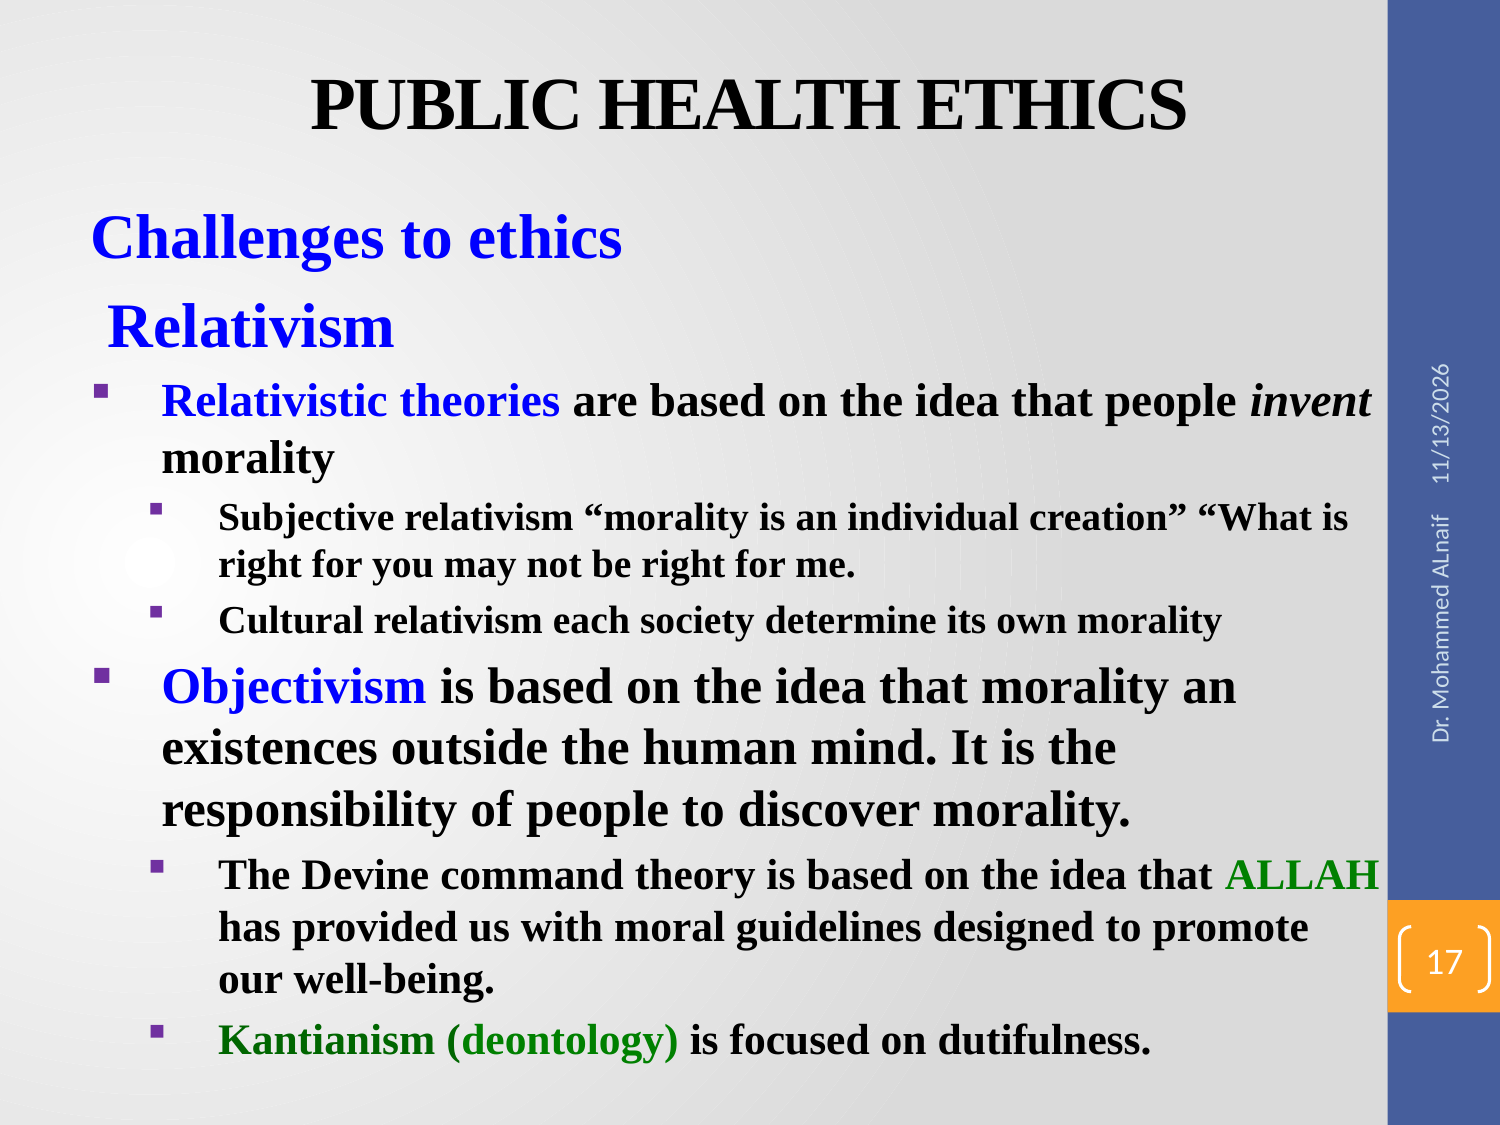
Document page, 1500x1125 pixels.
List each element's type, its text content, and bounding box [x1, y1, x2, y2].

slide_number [1408, 100, 1469, 500]
title PUBLIC HEALTH ETHICS [75, 37, 1425, 163]
list Challenges to ethics Relativism Relativistic theories are based on the idea that people invent morality Subjective relativism “morality is an individual creation” “What is right for you may not be right for me. Cultural relativism each society determine its own morality Objectivism is based on the idea that morality an existences outside the human mind. It is the responsibility of people to discover morality. The Devine command theory is based on the idea that ALLAH has provided us with moral guidelines designed to promote our well-being. Kantianism (deontology) is focused on dutifulness. [75, 187, 1400, 1075]
slide_number 17 [1400, 925, 1492, 994]
footer Dr. Mohammed ALnaif [1408, 500, 1469, 889]
